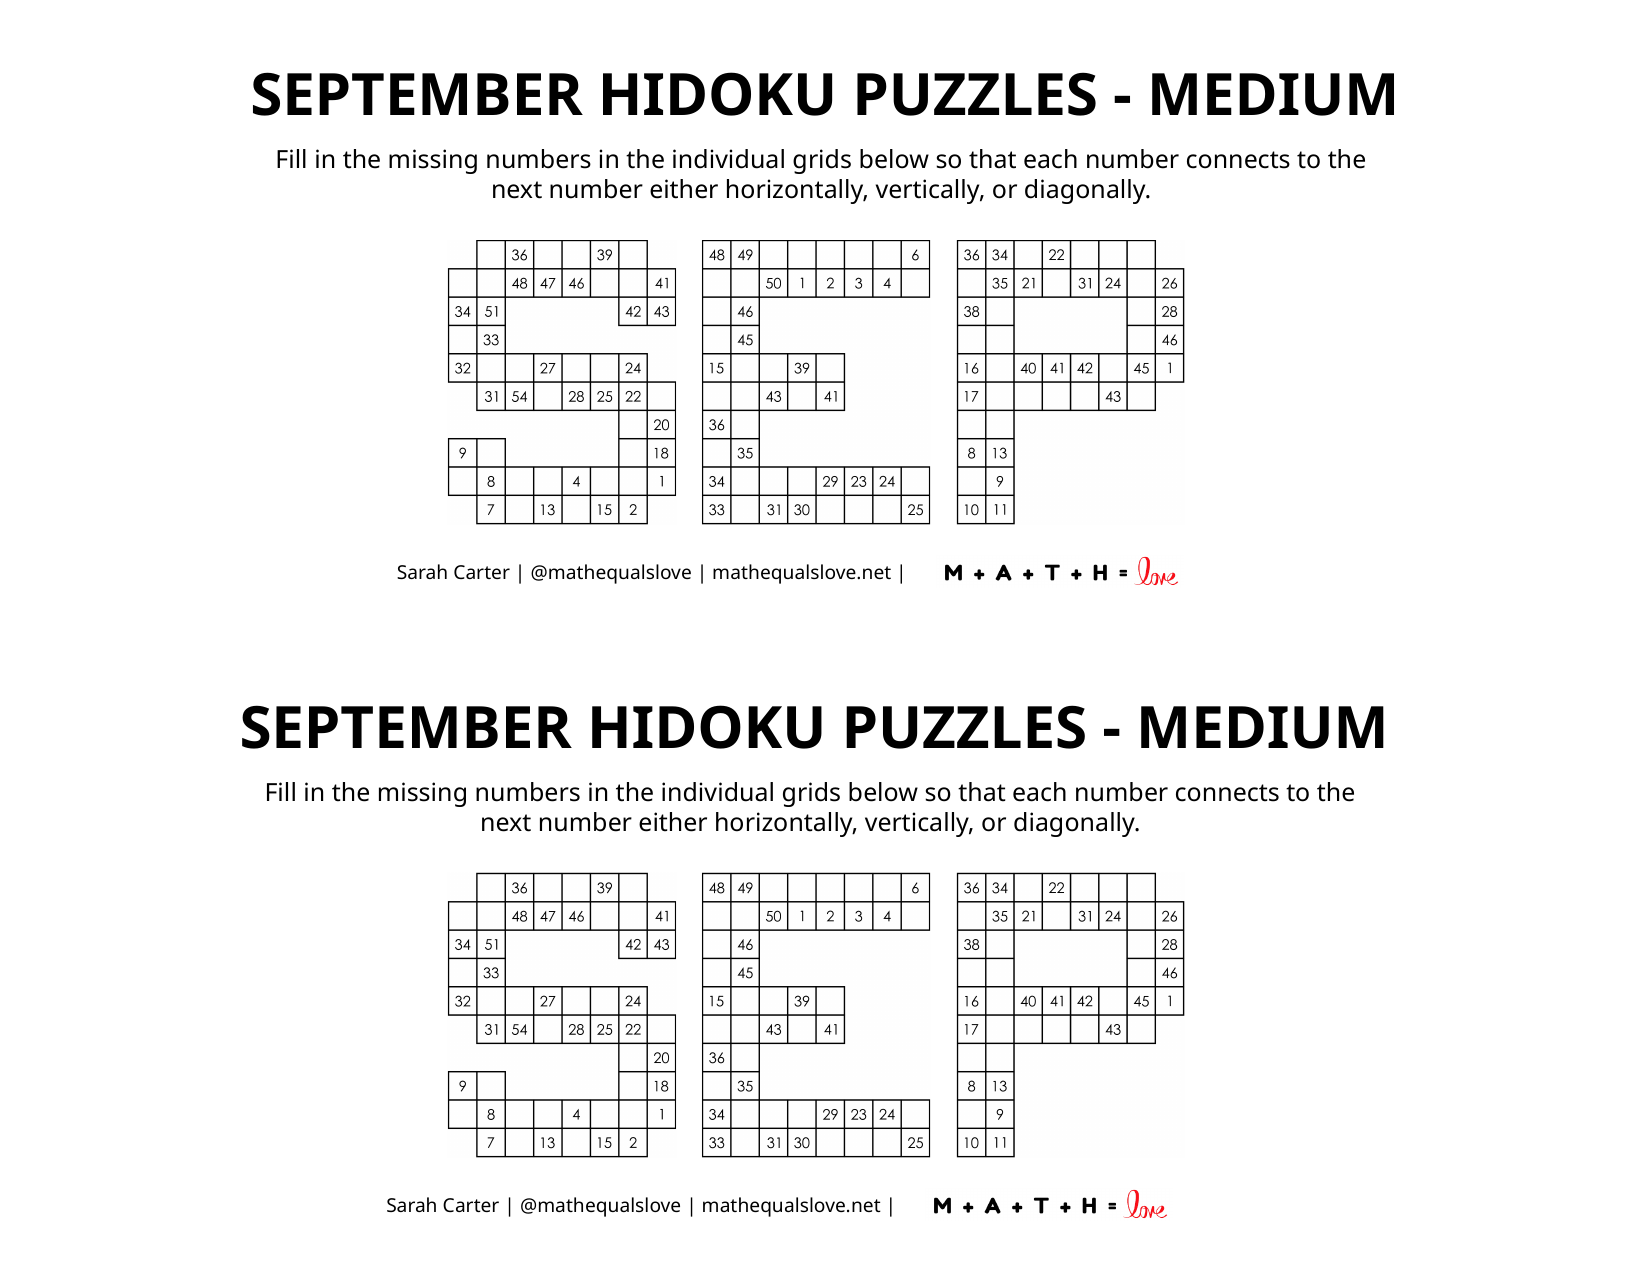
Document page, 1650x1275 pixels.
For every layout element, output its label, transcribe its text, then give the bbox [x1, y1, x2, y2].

picture [701, 239, 931, 526]
text_box Fill in the missing numbers in the individual grids below so that each number connects to the next number either horizontally, vertically, or diagonally. [0, 135, 1650, 211]
text_box Sarah Carter | @mathequalslove | mathequalslove.net | [371, 1186, 1206, 1225]
picture [924, 1187, 1173, 1222]
text_box Fill in the missing numbers in the individual grids below so that each number connects to the next number either horizontally, vertically, or diagonally. [0, 768, 1640, 844]
text_box SEPTEMBER HIDOKU PUZZLES - MEDIUM [76, 50, 1574, 135]
picture [447, 239, 677, 526]
picture [447, 872, 677, 1159]
picture [955, 872, 1186, 1159]
text_box Sarah Carter | @mathequalslove | mathequalslove.net | [382, 553, 1217, 592]
picture [701, 872, 931, 1159]
text_box SEPTEMBER HIDOKU PUZZLES - MEDIUM [66, 683, 1563, 768]
picture [955, 239, 1186, 526]
picture [935, 554, 1184, 589]
